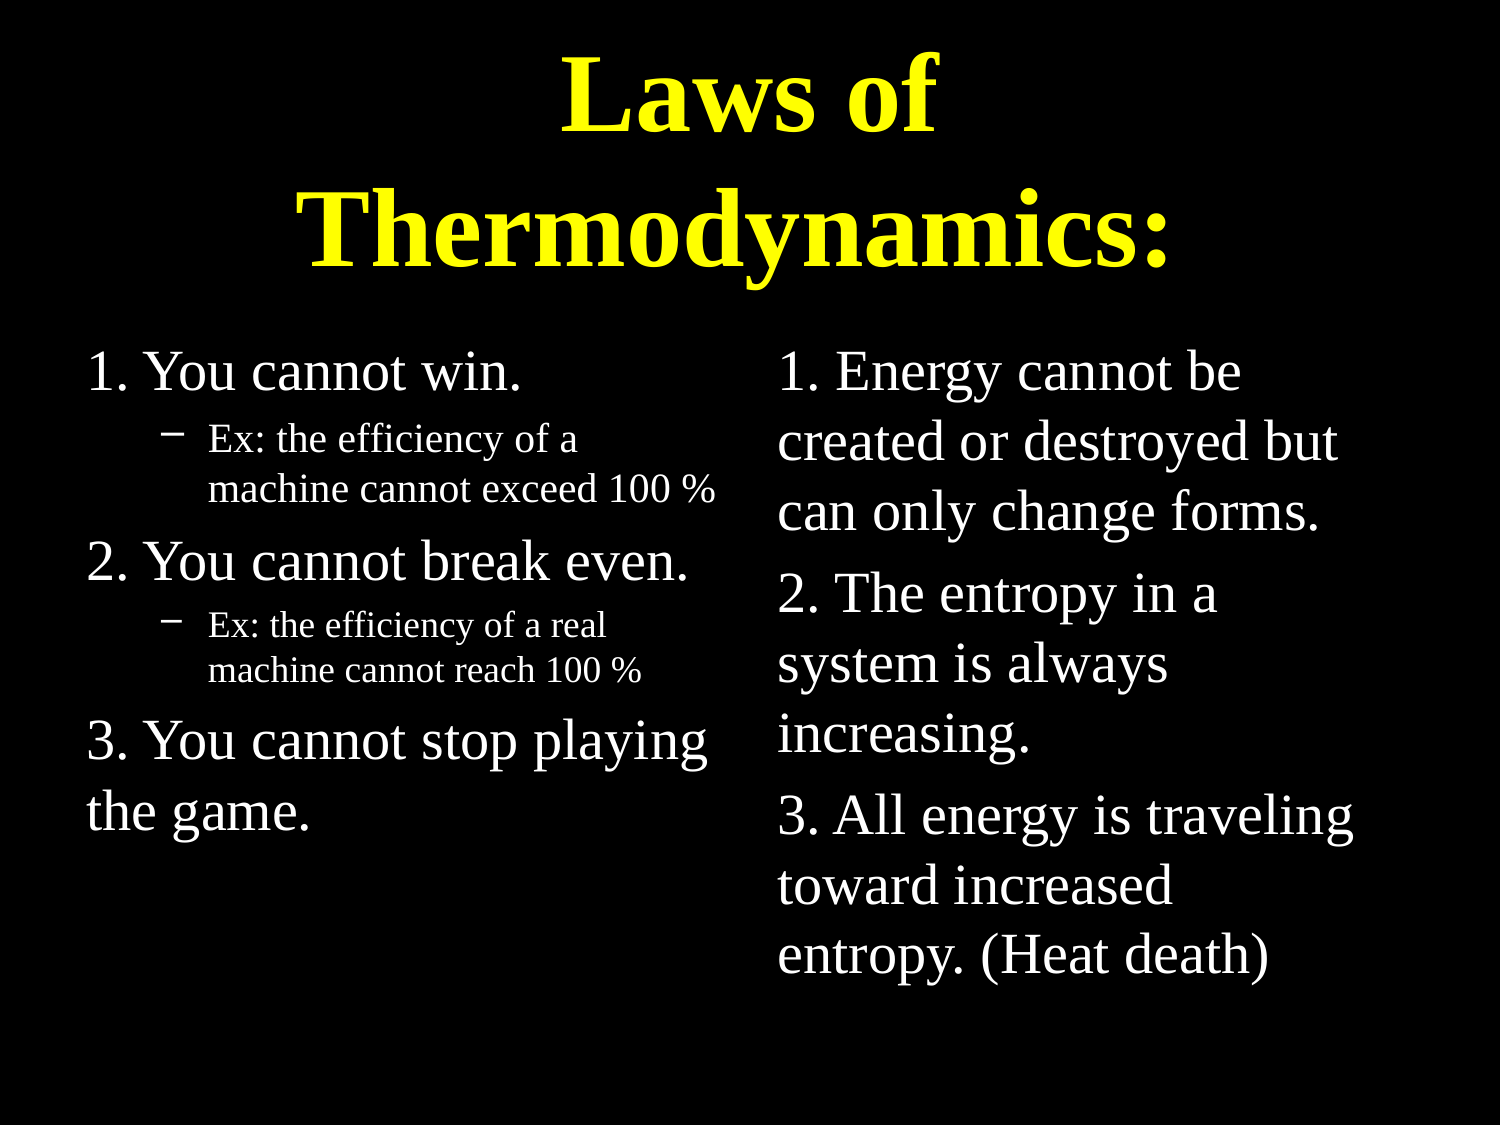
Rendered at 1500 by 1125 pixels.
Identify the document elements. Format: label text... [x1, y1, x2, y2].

title Laws of Thermodynamics: [112, 99, 1388, 288]
list 1. You cannot win. Ex: the efficiency of a machine cannot exceed 100 % 2. You cannot break even. Ex: the efficiency of a real machine cannot reach 100 % 3. You cannot stop playing the game. [70, 324, 738, 1000]
list 1. Energy cannot be created or destroyed but can only change forms. 2. The entropy in a system is always increasing. 3. All energy is traveling toward increased entropy. (Heat death) [762, 324, 1388, 1000]
